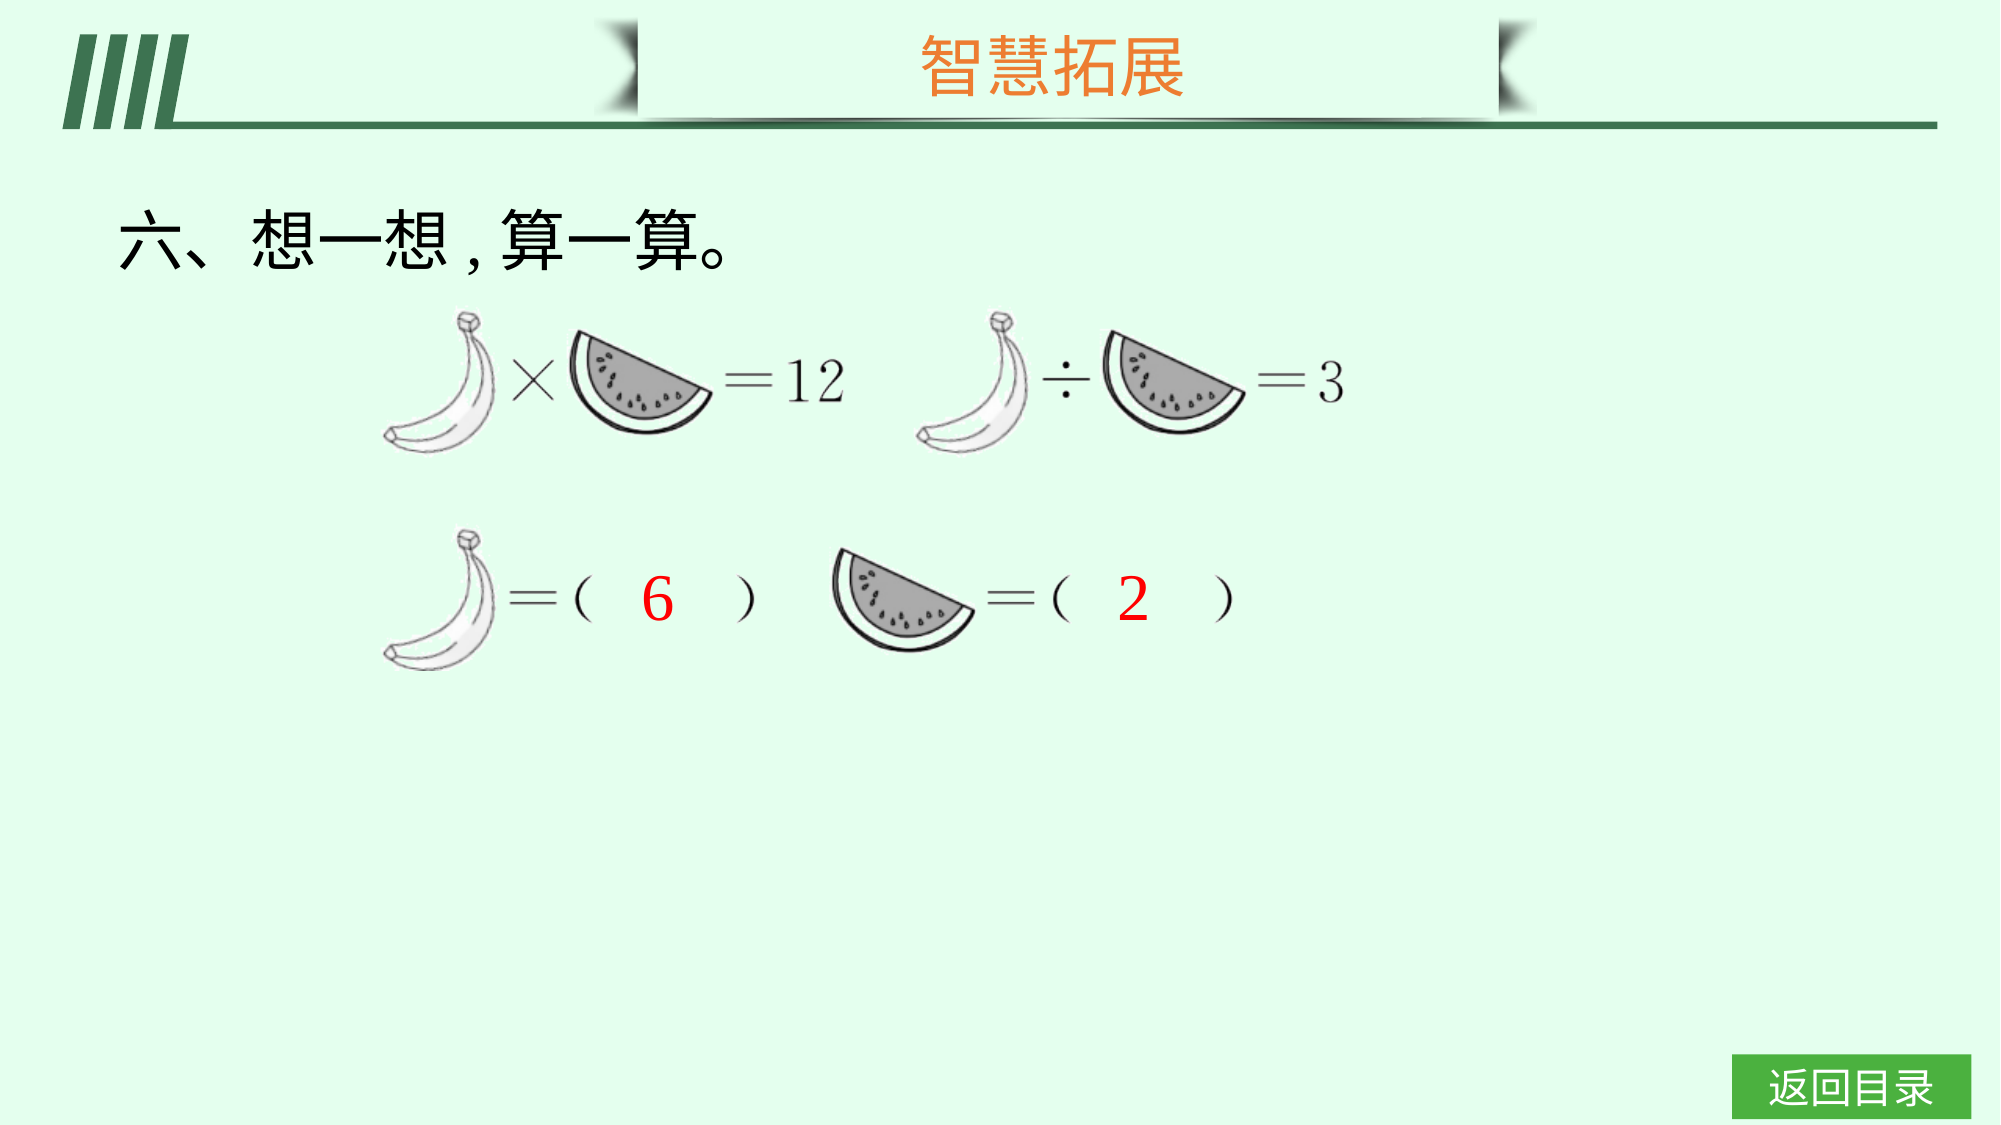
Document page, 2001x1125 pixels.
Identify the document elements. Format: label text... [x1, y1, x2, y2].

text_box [594, 16, 1537, 127]
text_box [62, 34, 1938, 130]
picture [359, 287, 1452, 671]
text_box 六、想一想,算一算。 [102, 175, 797, 287]
